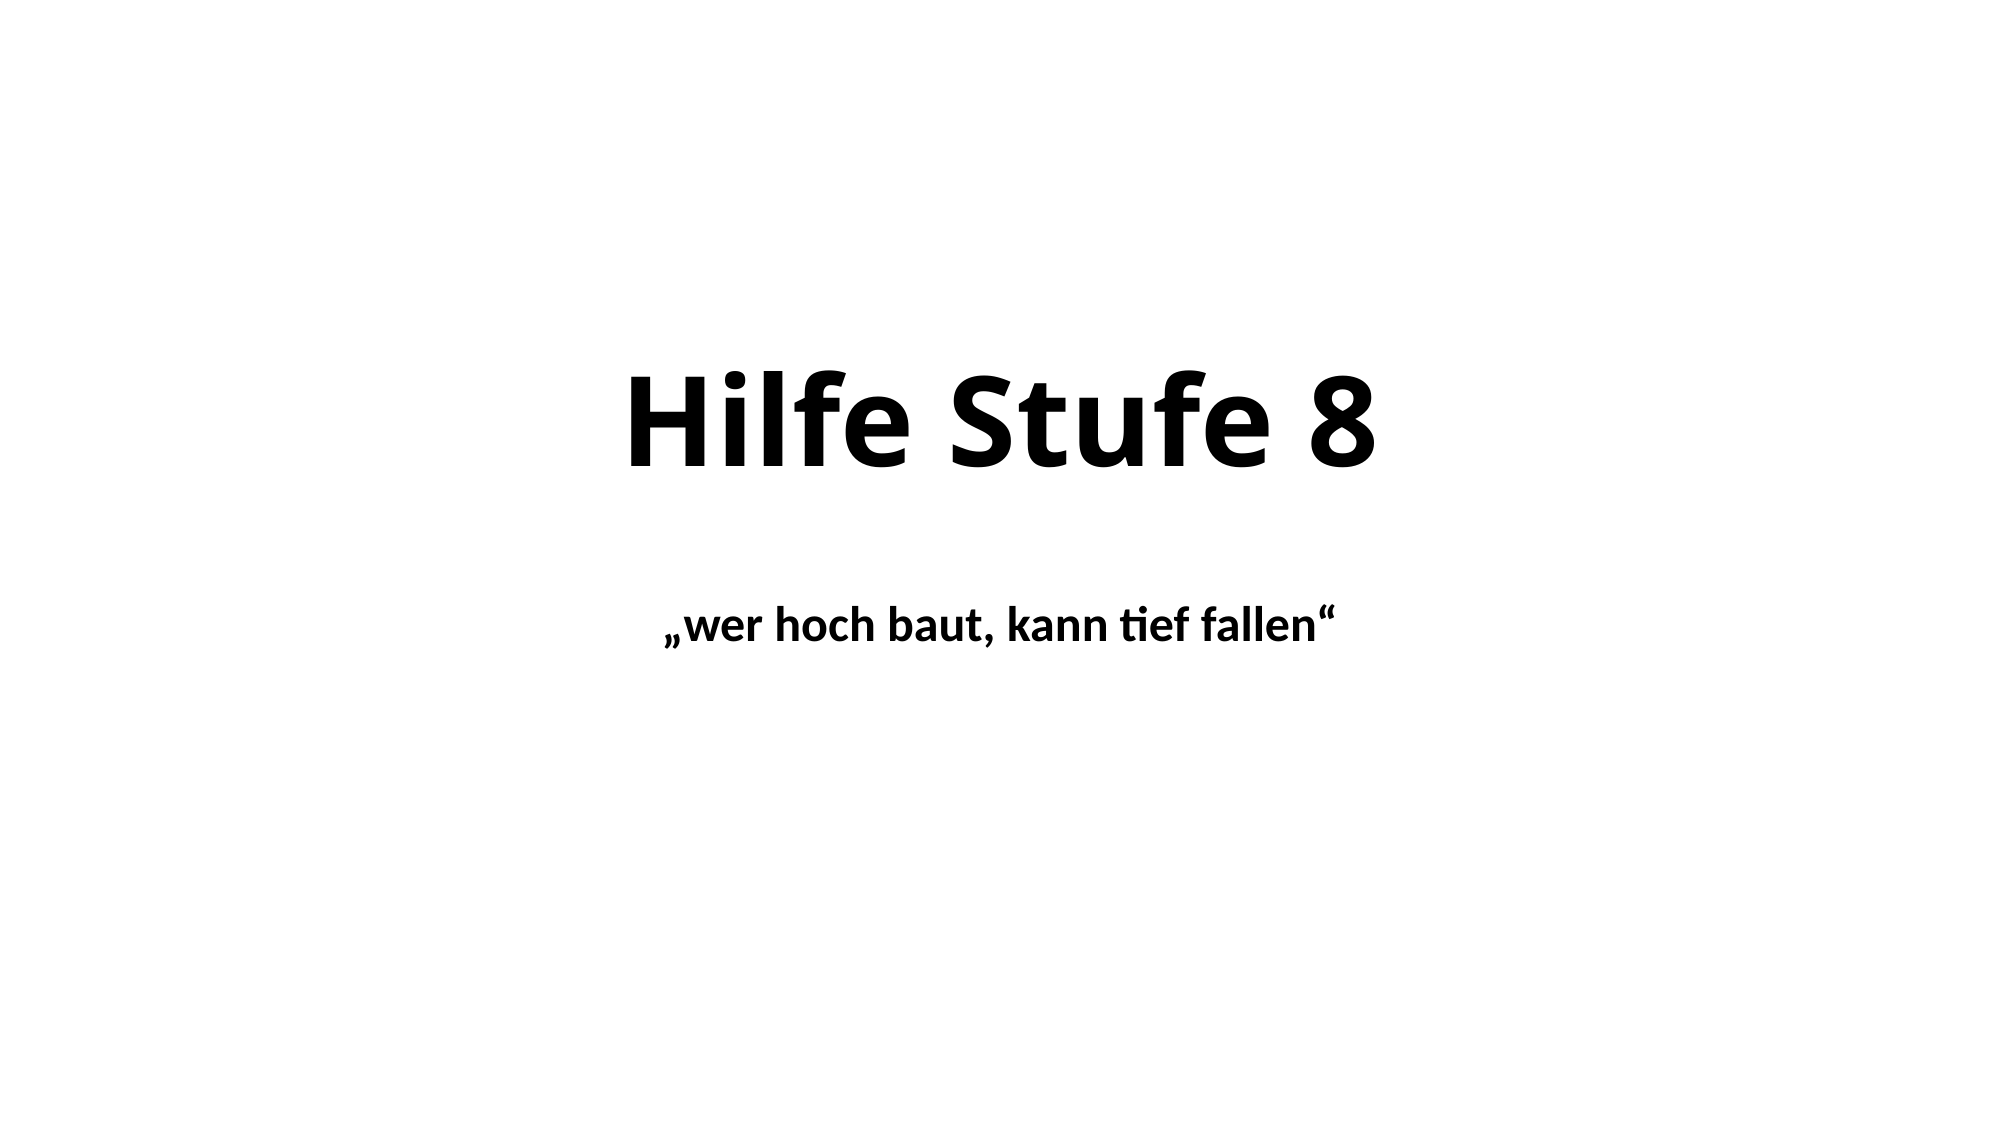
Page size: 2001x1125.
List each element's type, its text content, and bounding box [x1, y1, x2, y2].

subtitle „wer hoch baut, kann tief fallen“ [249, 590, 1750, 863]
title Hilfe Stufe 8 [249, 109, 1750, 501]
